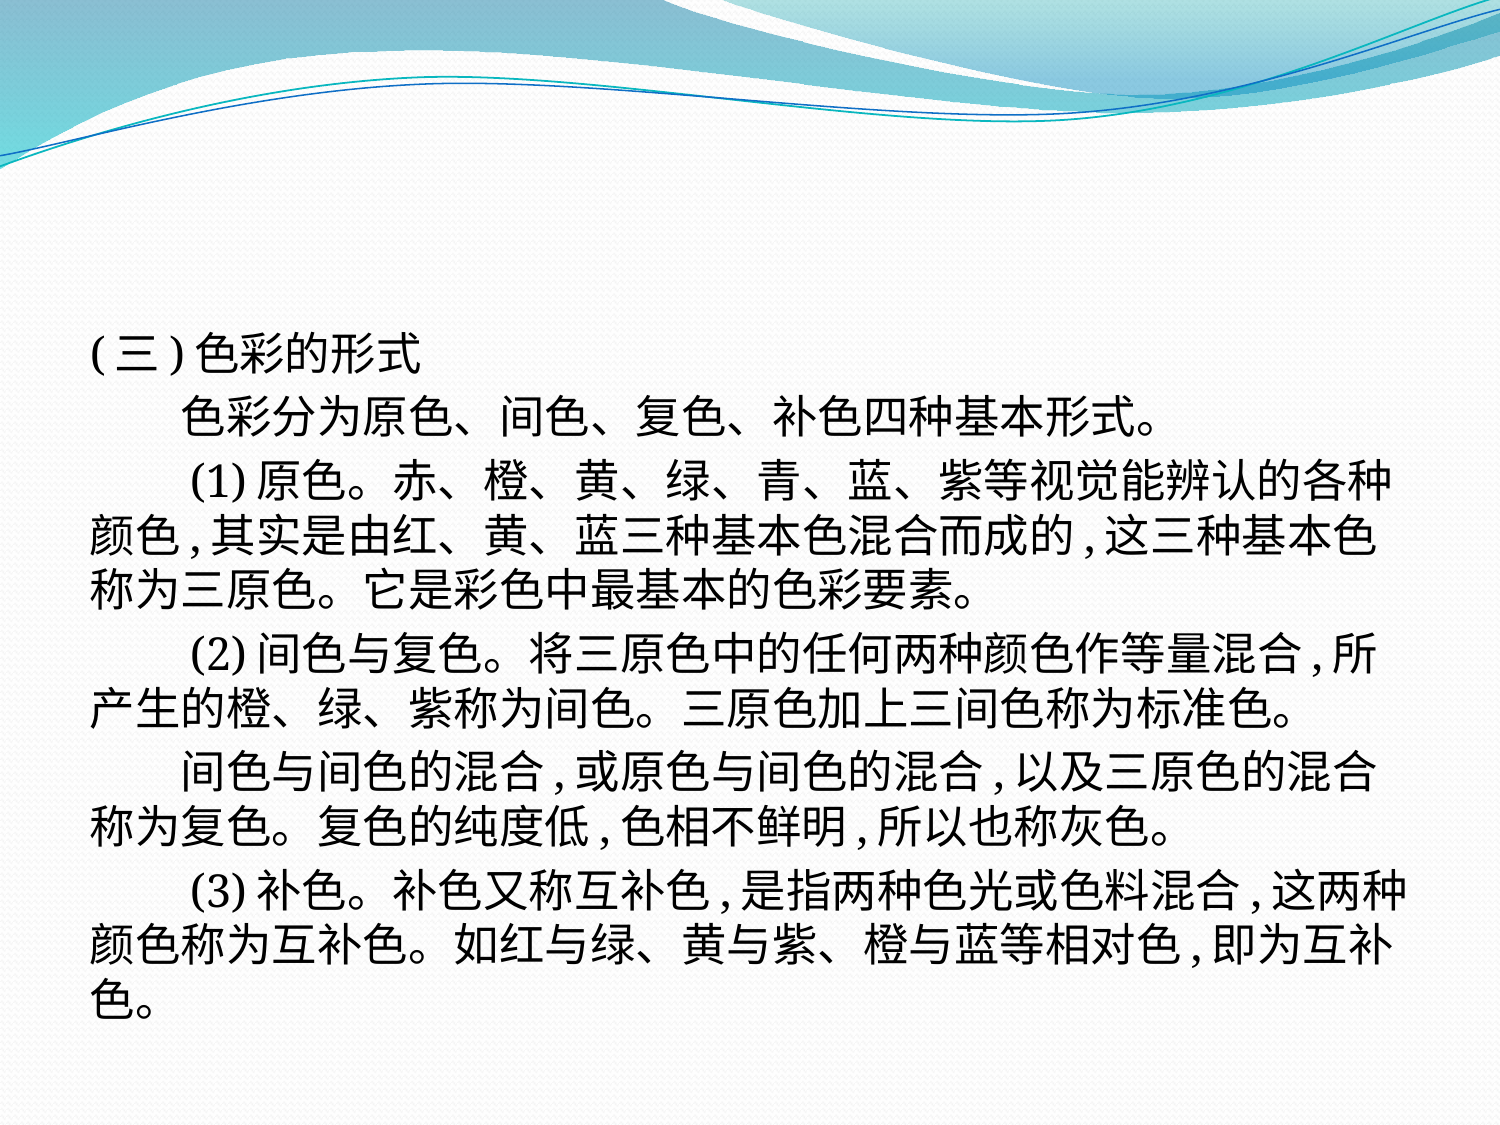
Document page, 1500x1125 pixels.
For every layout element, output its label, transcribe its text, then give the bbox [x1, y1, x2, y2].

list (三)色彩的形式 色彩分为原色、间色、复色、补色四种基本形式。 (1)原色。赤、橙、黄、绿、青、蓝、紫等视觉能辨认的各种颜色,其实是由红、黄、蓝三种基本色混合而成的,这三种基本色称为三原色。它是彩色中最基本的色彩要素。 (2)间色与复色。将三原色中的任何两种颜色作等量混合,所产生的橙、绿、紫称为间色。三原色加上三间色称为标准色。 间色与间色的混合,或原色与间色的混合,以及三原色的混合称为复色。复色的纯度低,色相不鲜明,所以也称灰色。 (3)补色。补色又称互补色,是指两种色光或色料混合,这两种颜色称为互补色。如红与绿、黄与紫、橙与蓝等相对色,即为互补色。 [75, 317, 1425, 1038]
